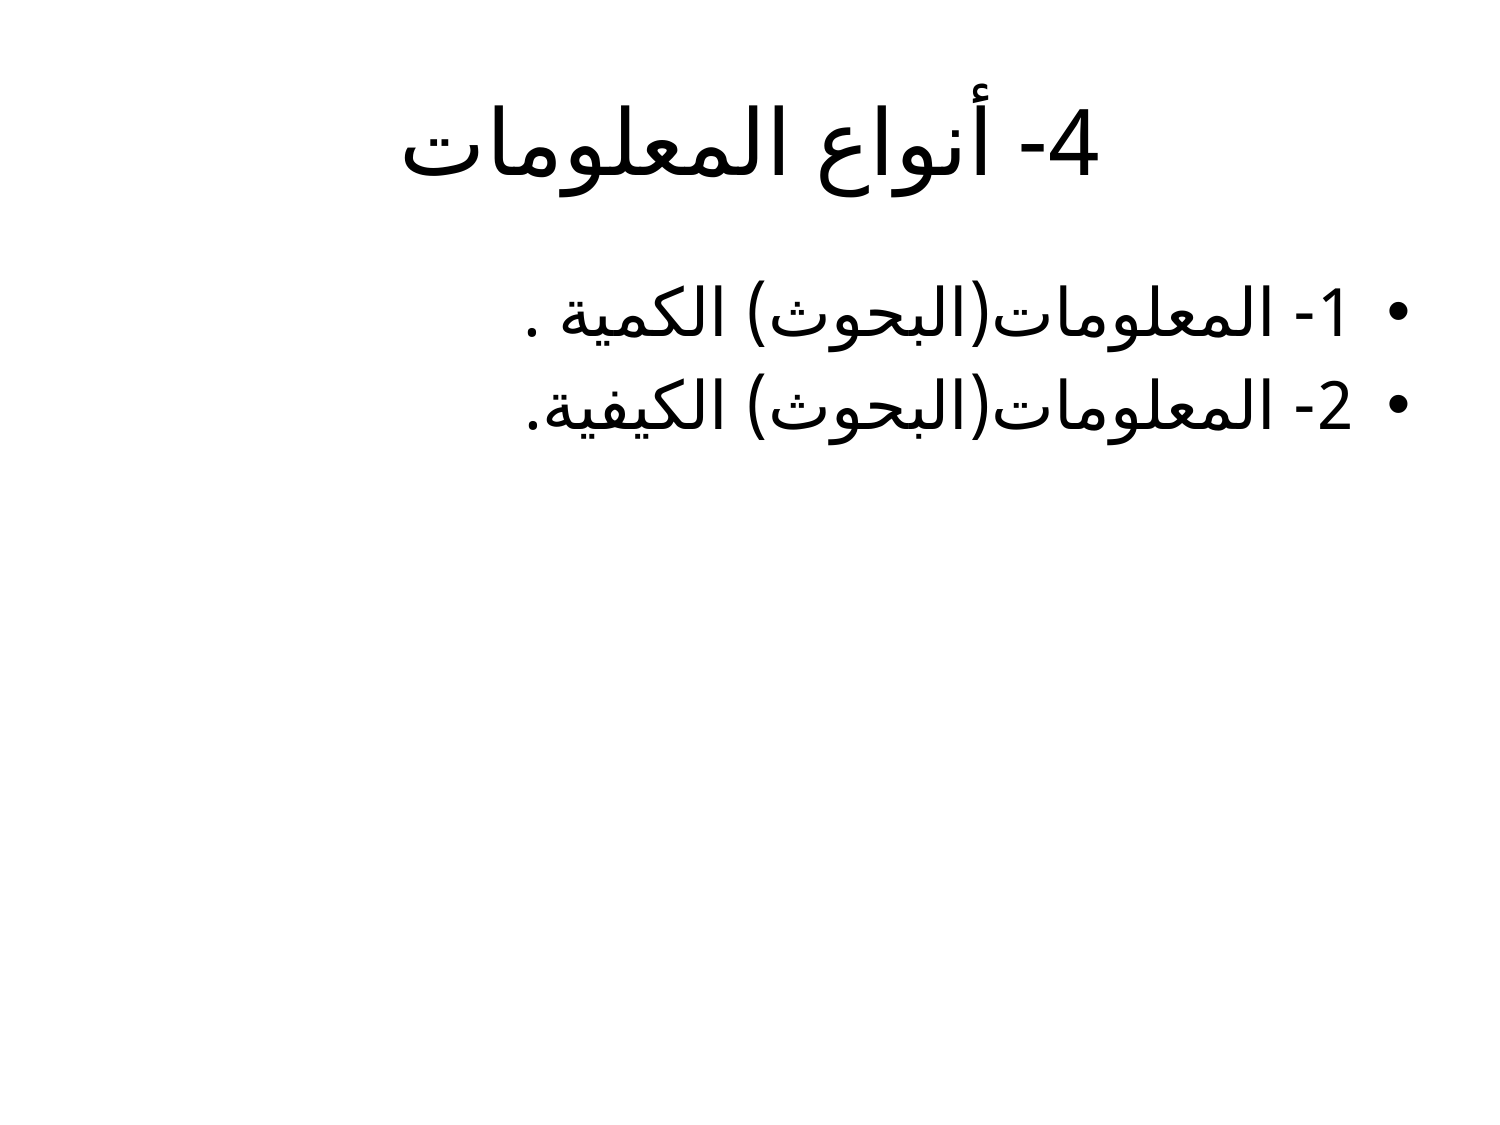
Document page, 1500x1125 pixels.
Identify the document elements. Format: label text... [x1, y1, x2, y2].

list 1- المعلومات(البحوث) الكمية . 2- المعلومات(البحوث) الكيفية. [75, 262, 1425, 1005]
title 4- أنواع المعلومات [75, 45, 1425, 233]
